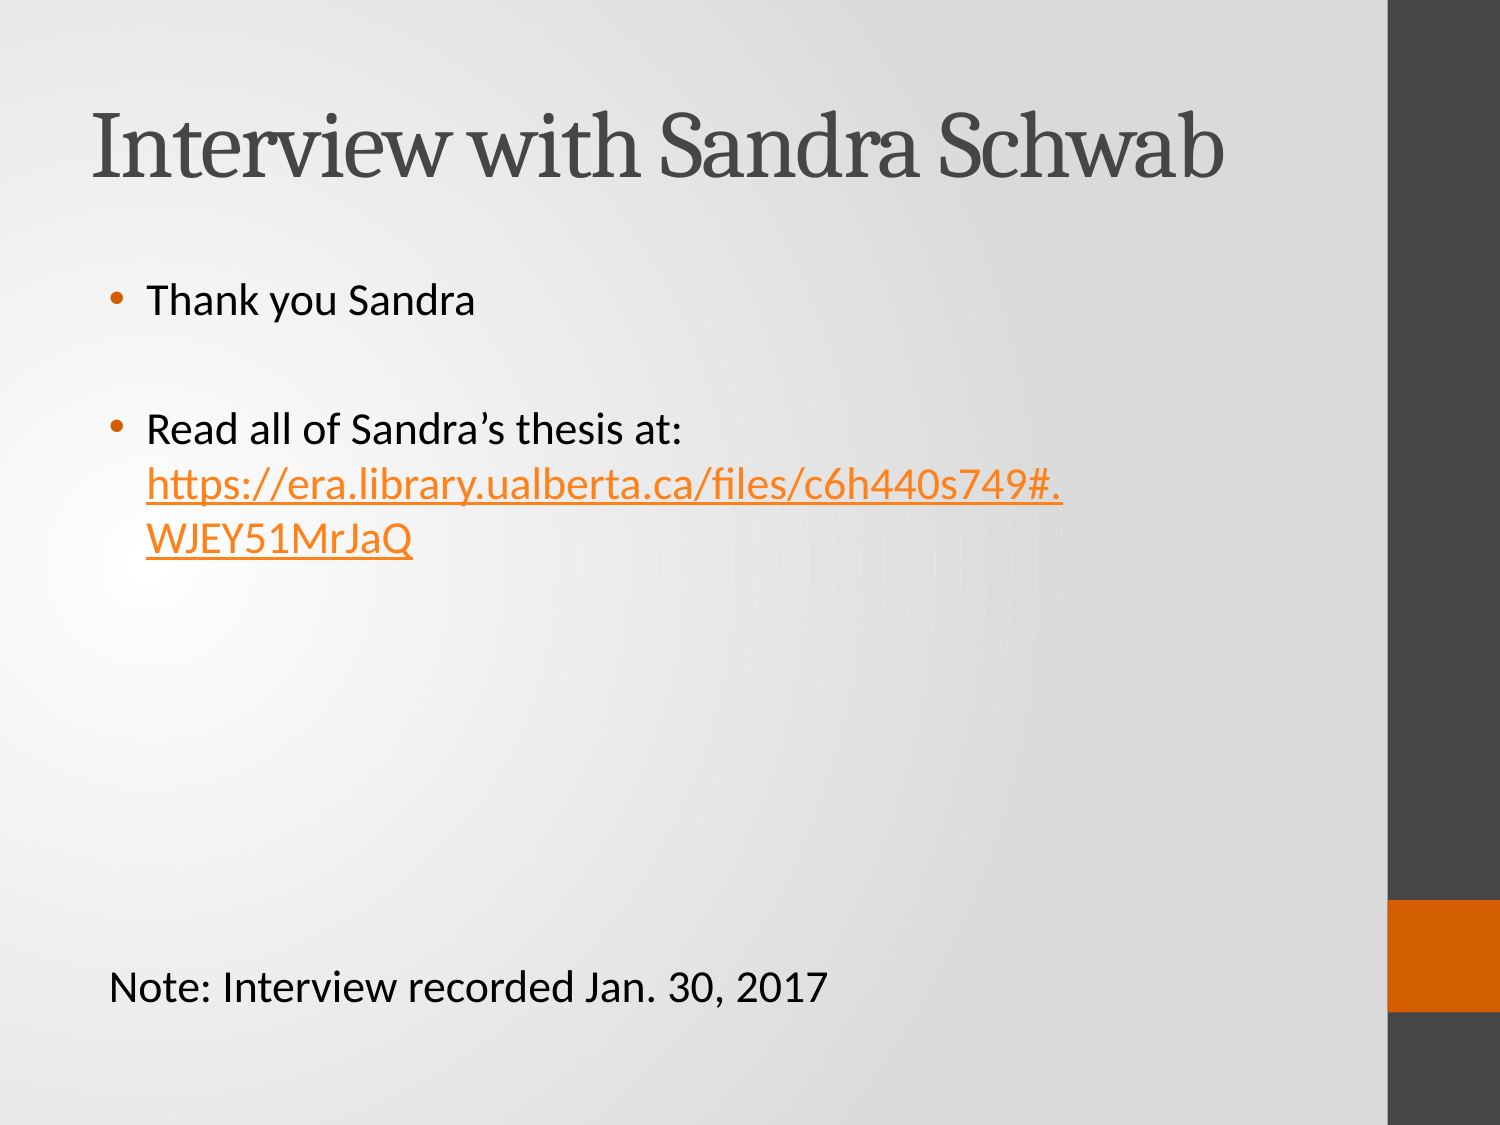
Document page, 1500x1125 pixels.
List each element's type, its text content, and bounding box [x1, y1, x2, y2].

list Thank you Sandra Read all of Sandra’s thesis at: https://era.library.ualberta.ca/files/c6h440s749#.WJEY51MrJaQ Note: Interview recorded Jan. 30, 2017 [75, 262, 1325, 1050]
title Interview with Sandra Schwab [75, 45, 1325, 233]
